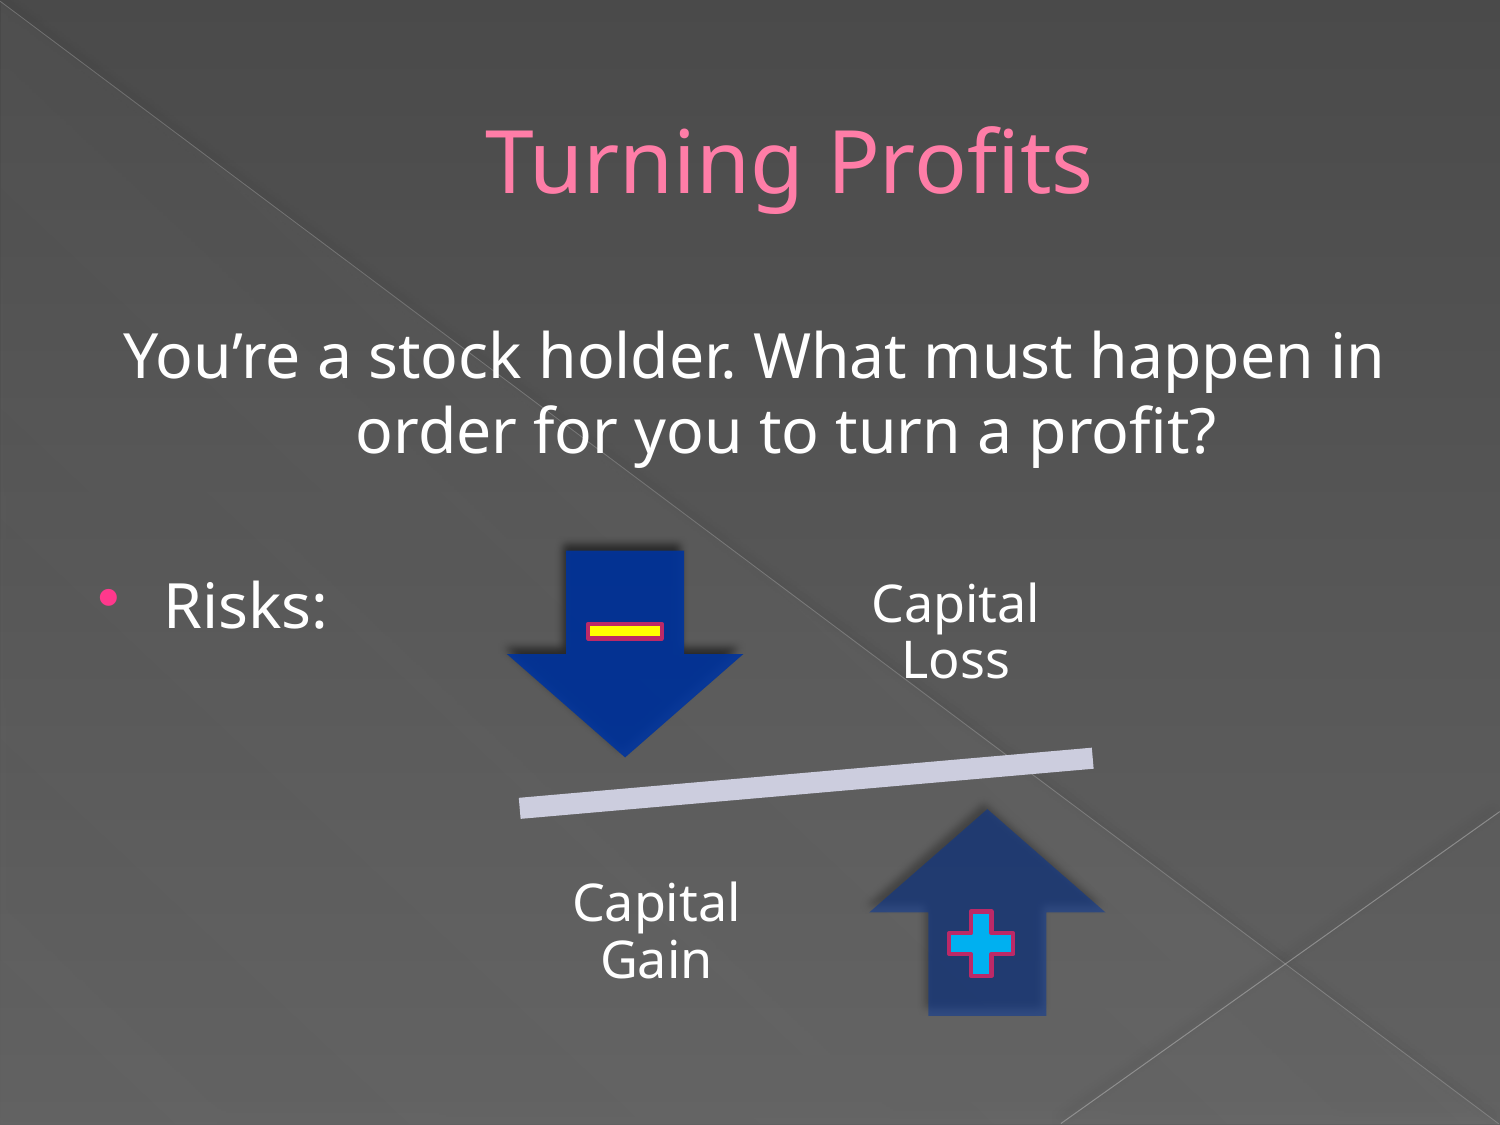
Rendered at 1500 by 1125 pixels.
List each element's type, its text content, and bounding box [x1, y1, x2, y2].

title Turning Profits [75, 43, 1425, 274]
list You’re a stock holder. What must happen in order for you to turn a profit? Risks: [75, 308, 1425, 1059]
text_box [412, 524, 1201, 1042]
